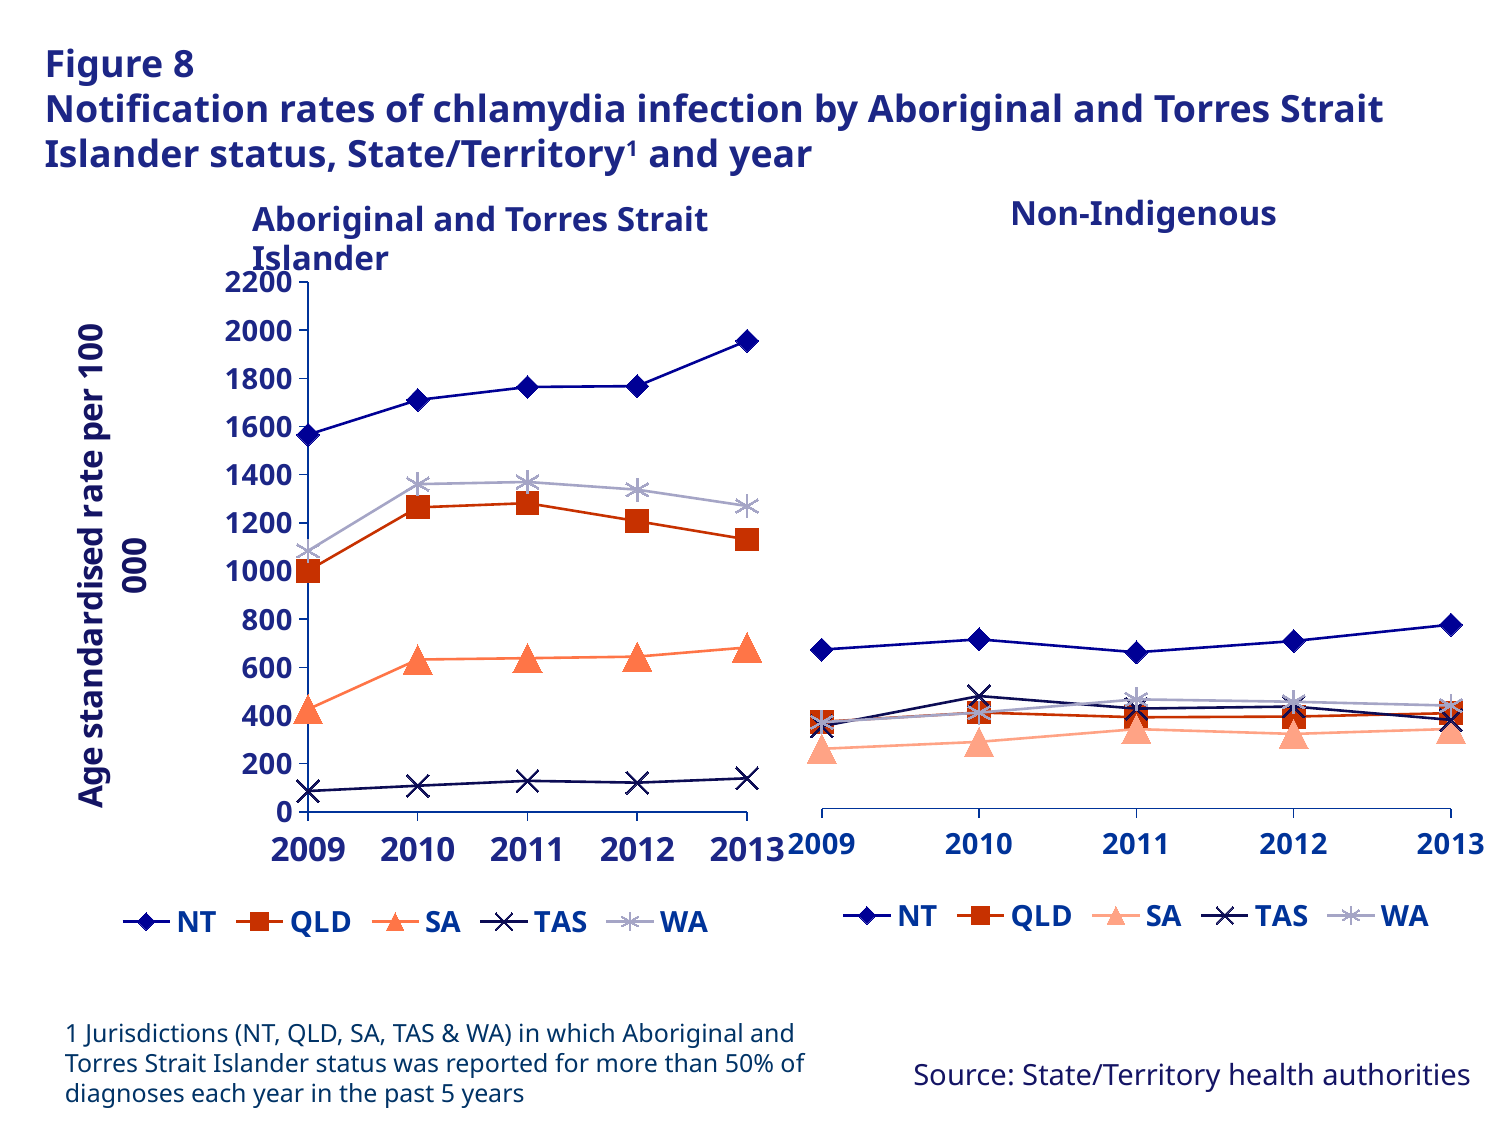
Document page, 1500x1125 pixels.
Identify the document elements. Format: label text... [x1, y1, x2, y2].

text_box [236, 184, 1362, 246]
text_box Source: State/Territory health authorities [889, 1044, 1487, 1099]
chart [30, 234, 1500, 949]
title Figure 8 Notification rates of chlamydia infection by Aboriginal and Torres Strait Islander status, State/Territory1 and year [29, 32, 1500, 181]
text_box 1 Jurisdictions (NT, QLD, SA, TAS & WA) in which Aboriginal and Torres Strait Islander status was reported for more than 50% of diagnoses each year in the past 5 years [49, 1009, 863, 1115]
